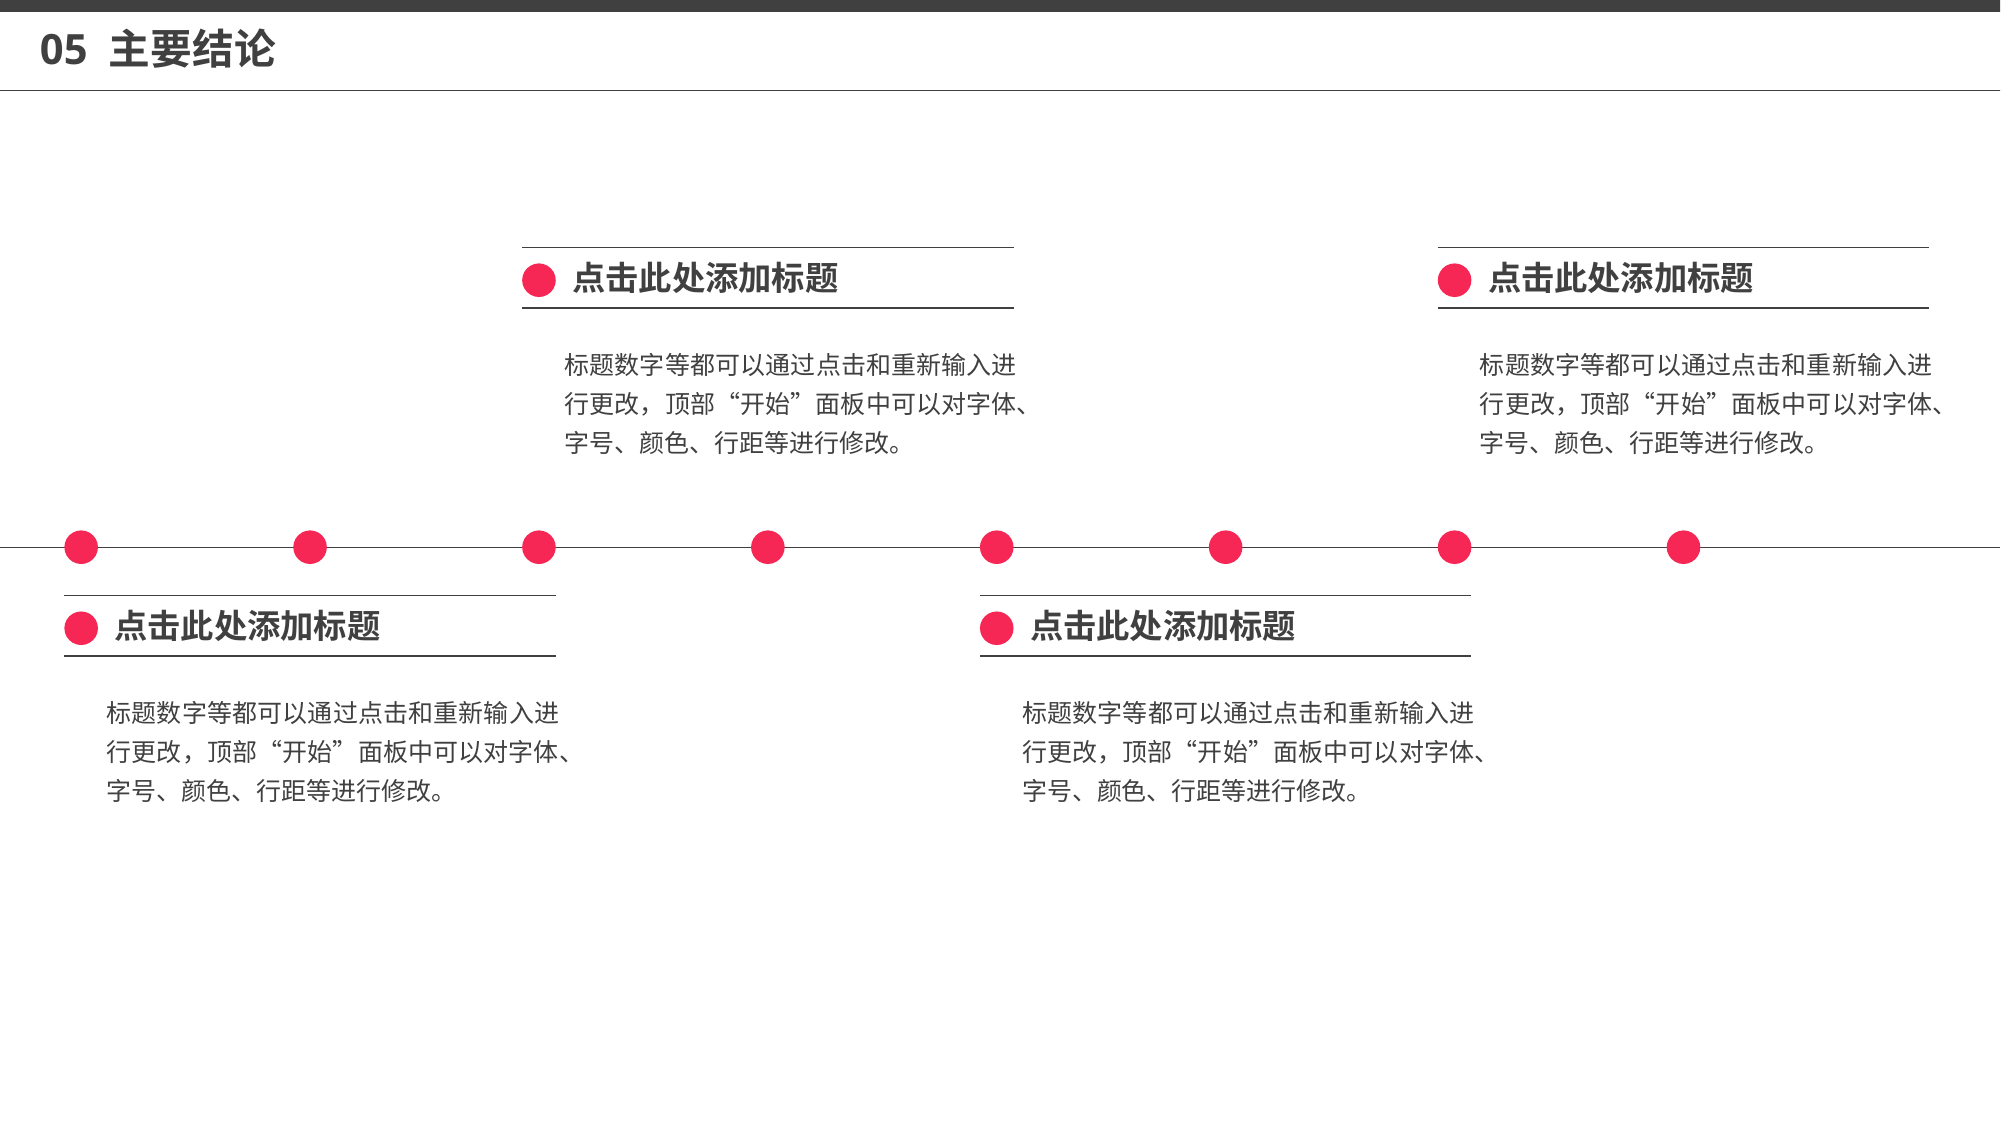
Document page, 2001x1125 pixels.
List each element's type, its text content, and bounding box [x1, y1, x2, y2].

text_box 点击此处添加标题 [557, 249, 854, 305]
text_box [1208, 548, 1243, 565]
text_box [1437, 263, 1472, 298]
text_box 点击此处添加标题 [99, 597, 396, 653]
text_box [1666, 548, 1701, 565]
text_box [751, 548, 785, 565]
text_box [64, 611, 98, 646]
text_box [1208, 530, 1243, 547]
text_box [1666, 530, 1701, 547]
text_box [1437, 530, 1472, 547]
text_box [293, 548, 327, 565]
text_box 标题数字等都可以通过点击和重新输入进行更改，顶部“开始”面板中可以对字体、字号、颜色、行距等进行修改。 [91, 681, 575, 813]
text_box 标题数字等都可以通过点击和重新输入进行更改，顶部“开始”面板中可以对字体、字号、颜色、行距等进行修改。 [1007, 681, 1491, 813]
text_box [979, 611, 1014, 646]
text_box [522, 530, 556, 547]
text_box [1437, 548, 1472, 565]
text_box 点击此处添加标题 [1473, 249, 1769, 305]
text_box [980, 548, 1014, 565]
text_box [293, 530, 327, 547]
list 05 主要结论 [24, 21, 919, 81]
text_box [751, 530, 785, 547]
text_box 点击此处添加标题 [1015, 597, 1312, 653]
text_box [64, 548, 98, 565]
text_box [522, 548, 556, 565]
text_box [64, 530, 98, 547]
text_box [522, 263, 556, 298]
text_box [979, 530, 1014, 547]
text_box 标题数字等都可以通过点击和重新输入进行更改，顶部“开始”面板中可以对字体、字号、颜色、行距等进行修改。 [1465, 333, 1948, 465]
text_box 标题数字等都可以通过点击和重新输入进行更改，顶部“开始”面板中可以对字体、字号、颜色、行距等进行修改。 [549, 333, 1033, 465]
